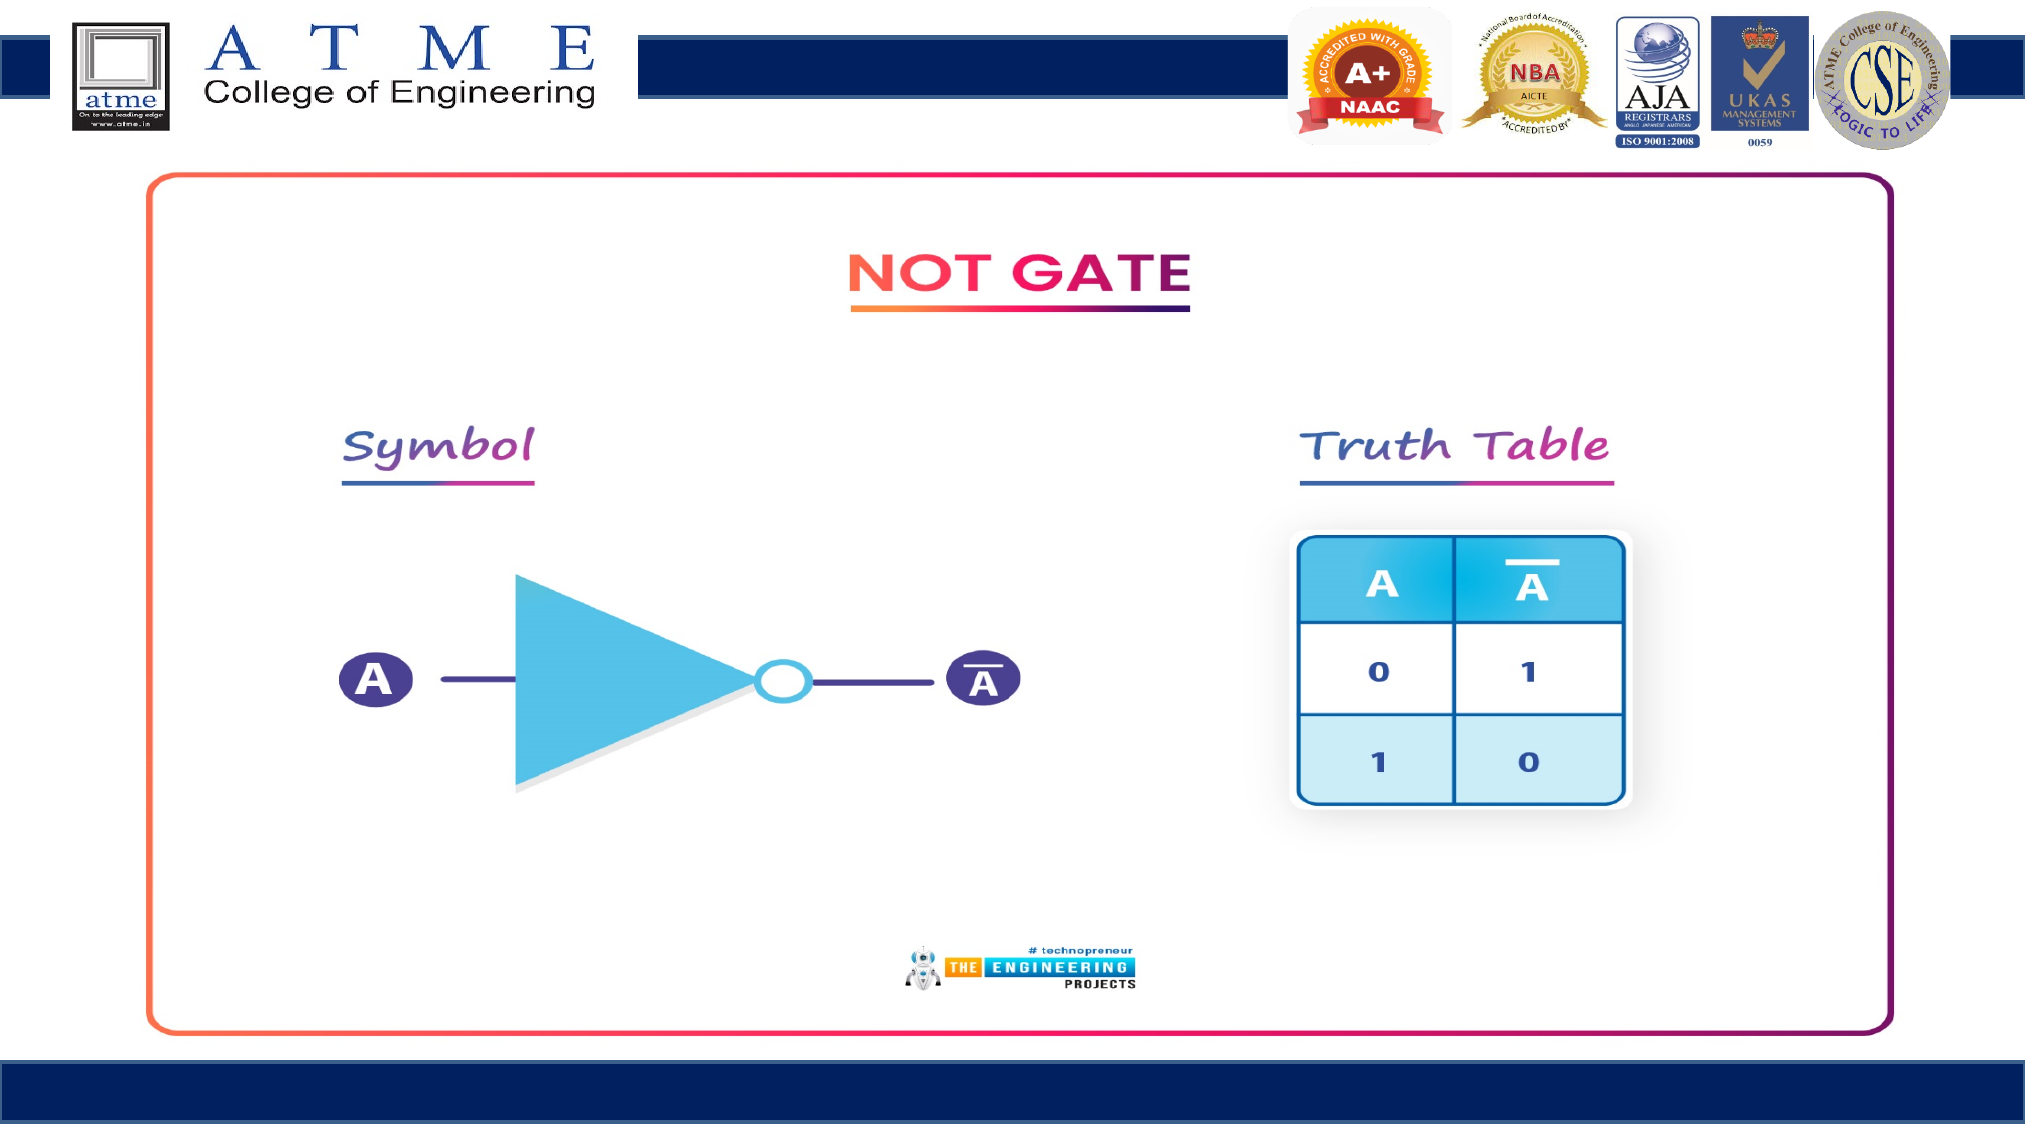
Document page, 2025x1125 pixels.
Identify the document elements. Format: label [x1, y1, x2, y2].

picture [1287, 6, 1813, 150]
picture [1814, 9, 1951, 151]
picture [50, 0, 638, 150]
picture [124, 162, 1917, 1051]
